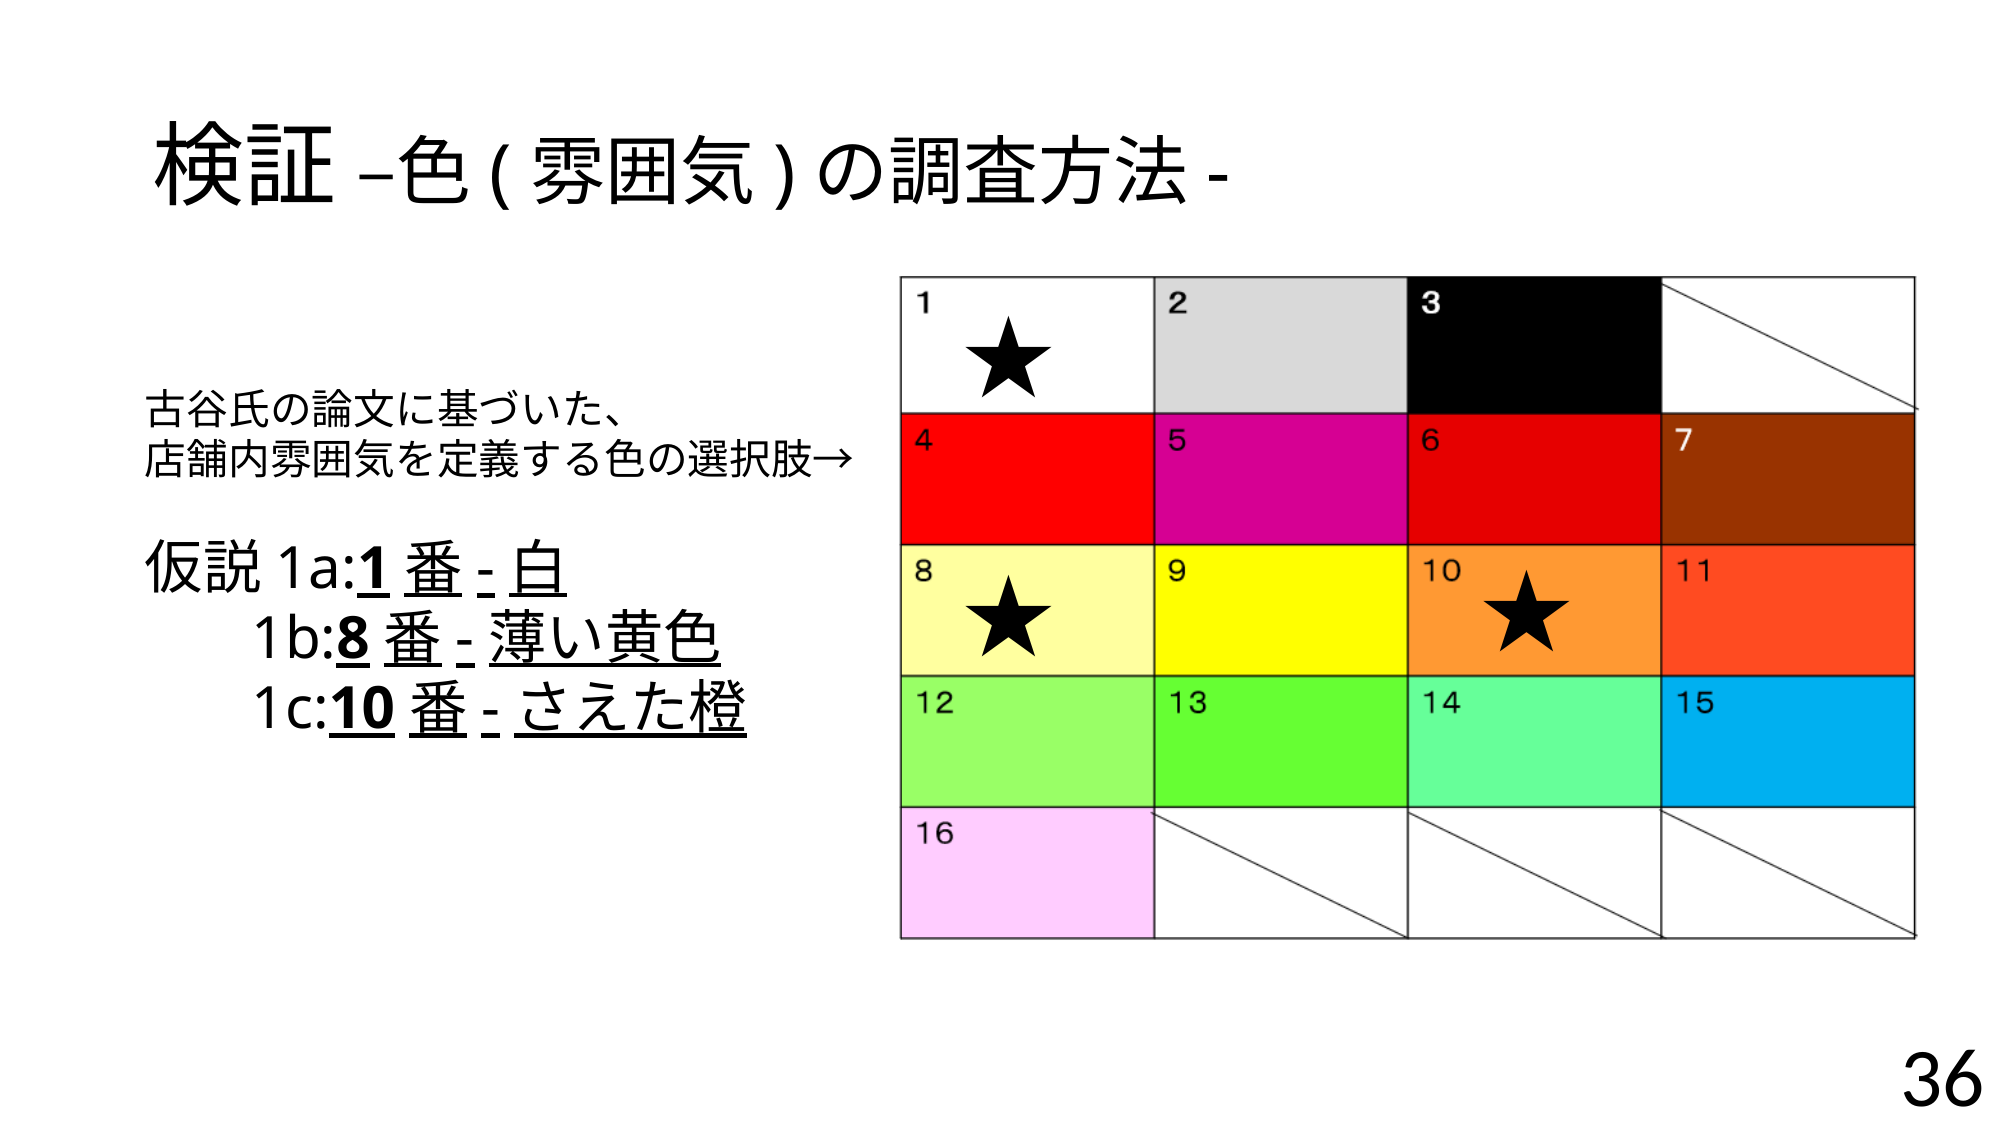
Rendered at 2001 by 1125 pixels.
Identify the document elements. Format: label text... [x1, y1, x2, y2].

picture [893, 267, 1923, 948]
text_box 古谷氏の論文に基づいた、 店舗内雰囲気を定義する色の選択肢→ 仮説1a:1番-白 1b:8番-薄い黄色 1c:10番-さえた橙 [130, 375, 893, 748]
title 検証 –色(雰囲気)の調査方法- [137, 59, 1863, 278]
slide_number 36 [1550, 1042, 2000, 1103]
